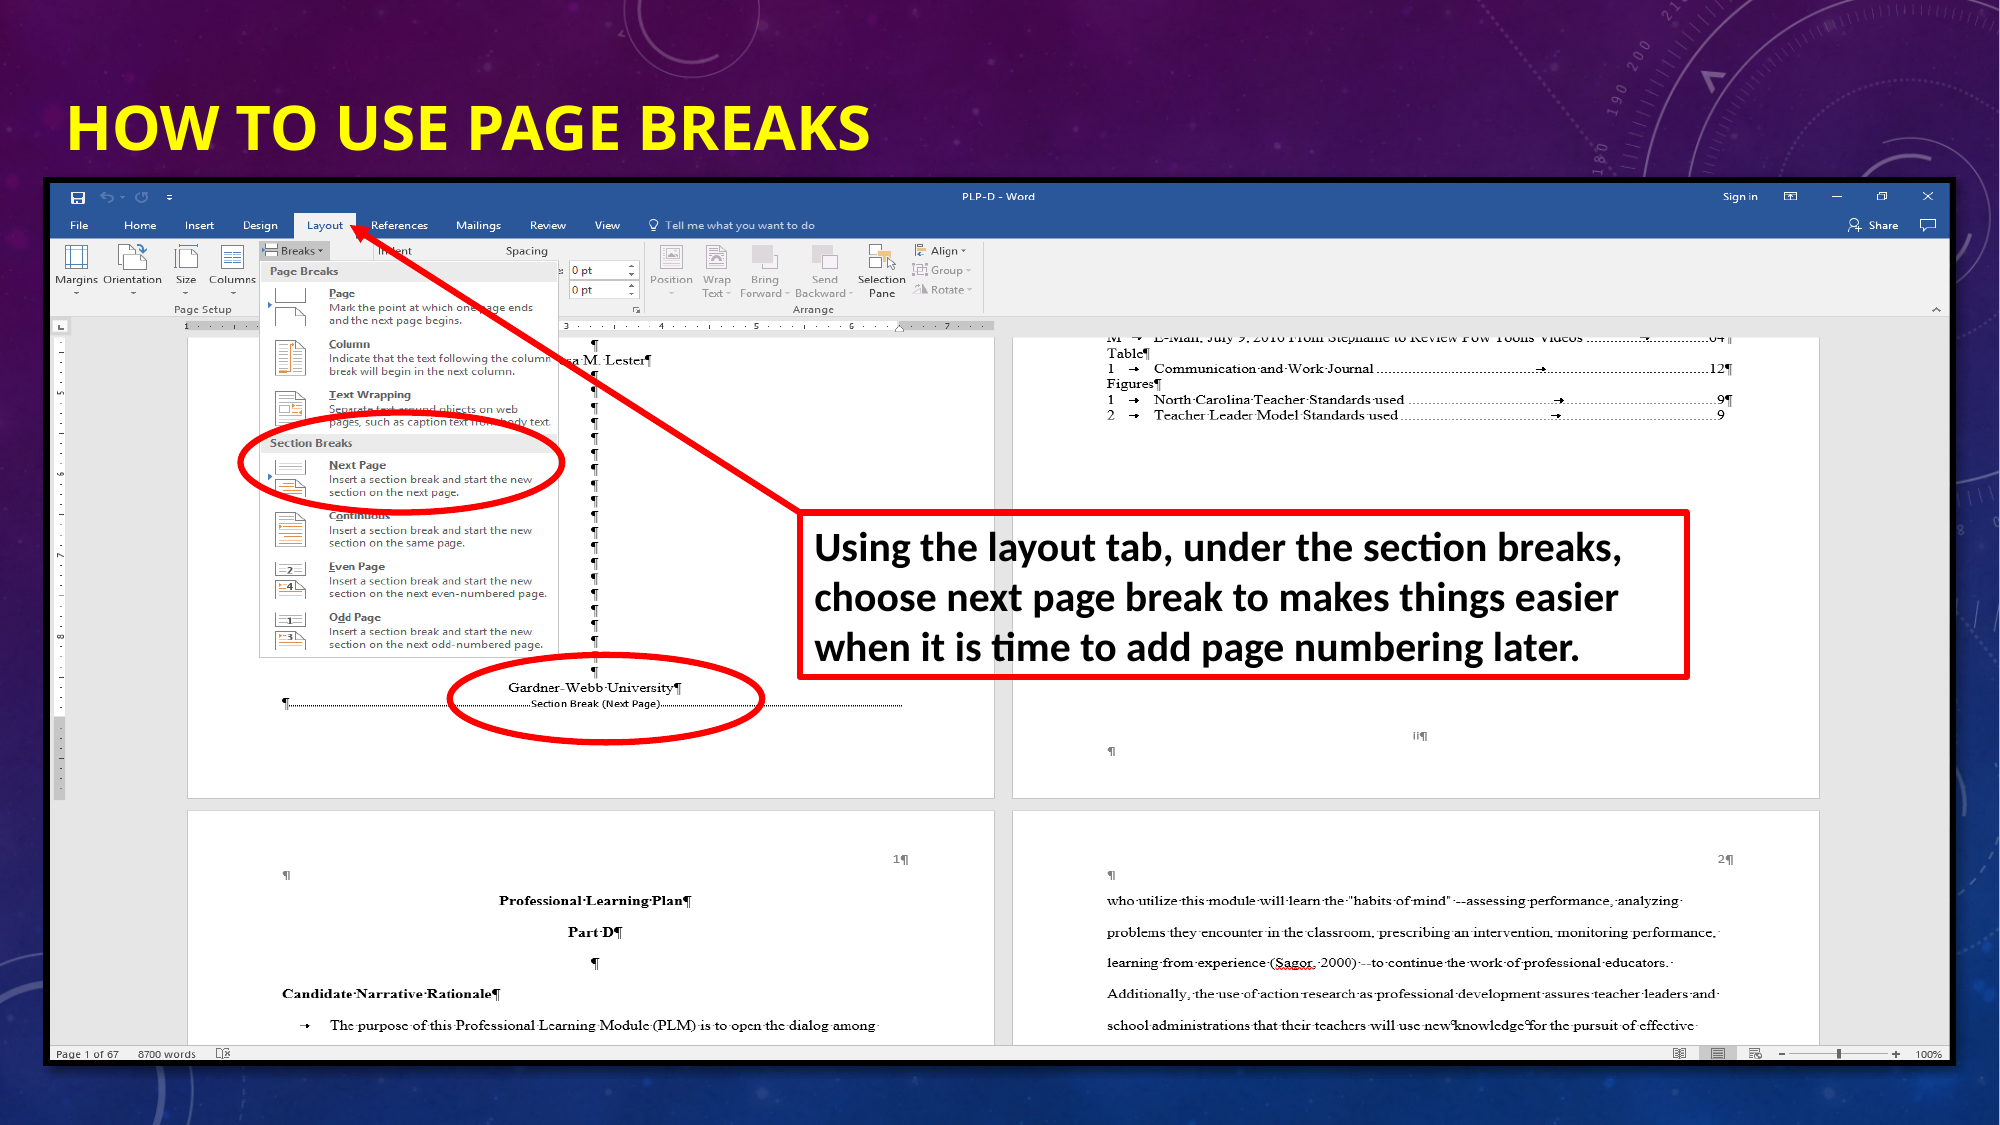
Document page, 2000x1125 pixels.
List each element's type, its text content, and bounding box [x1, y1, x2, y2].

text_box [349, 224, 800, 513]
title How to use page breaks [49, 62, 975, 176]
picture [0, 0, 2000, 1125]
